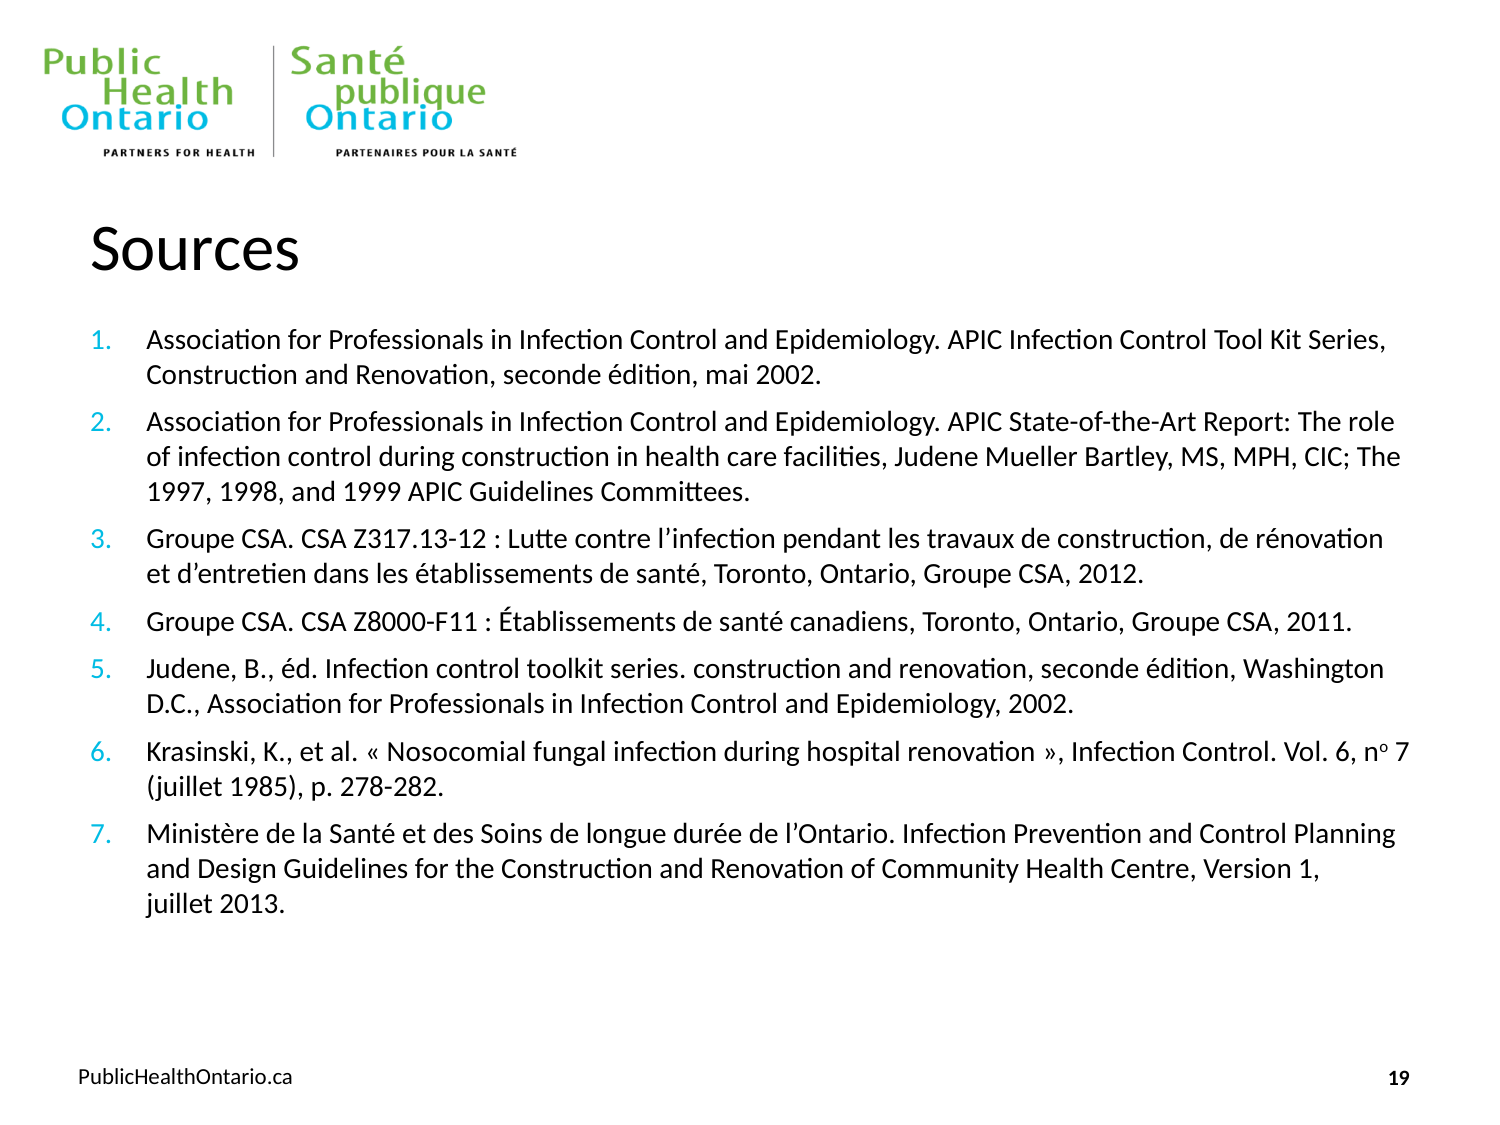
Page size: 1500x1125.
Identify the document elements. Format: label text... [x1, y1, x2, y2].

title Sources [75, 187, 1425, 300]
slide_number 19 [1287, 1057, 1425, 1096]
list Association for Professionals in Infection Control and Epidemiology. APIC Infection Control Tool Kit Series, Construction and Renovation, seconde édition, mai 2002. Association for Professionals in Infection Control and Epidemiology. APIC State-of-the-Art Report: The role of infection control during construction in health care facilities, Judene Mueller Bartley, MS, MPH, CIC; The 1997, 1998, and 1999 APIC Guidelines Committees. Groupe CSA. CSA Z317.13-12 : Lutte contre l’infection pendant les travaux de construction, de rénovation et d’entretien dans les établissements de santé, Toronto, Ontario, Groupe CSA, 2012. Groupe CSA. CSA Z8000-F11 : Établissements de santé canadiens, Toronto, Ontario, Groupe CSA, 2011. Judene, B., éd. Infection control toolkit series. construction and renovation, seconde édition, Washington D.C., Association for Professionals in Infection Control and Epidemiology, 2002. Krasinski, K., et al. « Nosocomial fungal infection during hospital renovation », Infection Control. Vol. 6, no 7 (juillet 1985), p. 278-282. Ministère de la Santé et des Soins de longue durée de l’Ontario. Infection Prevention and Control Planning and Design Guidelines for the Construction and Renovation of Community Health Centre, Version 1, juillet 2013. [75, 312, 1425, 913]
picture [37, 37, 525, 165]
